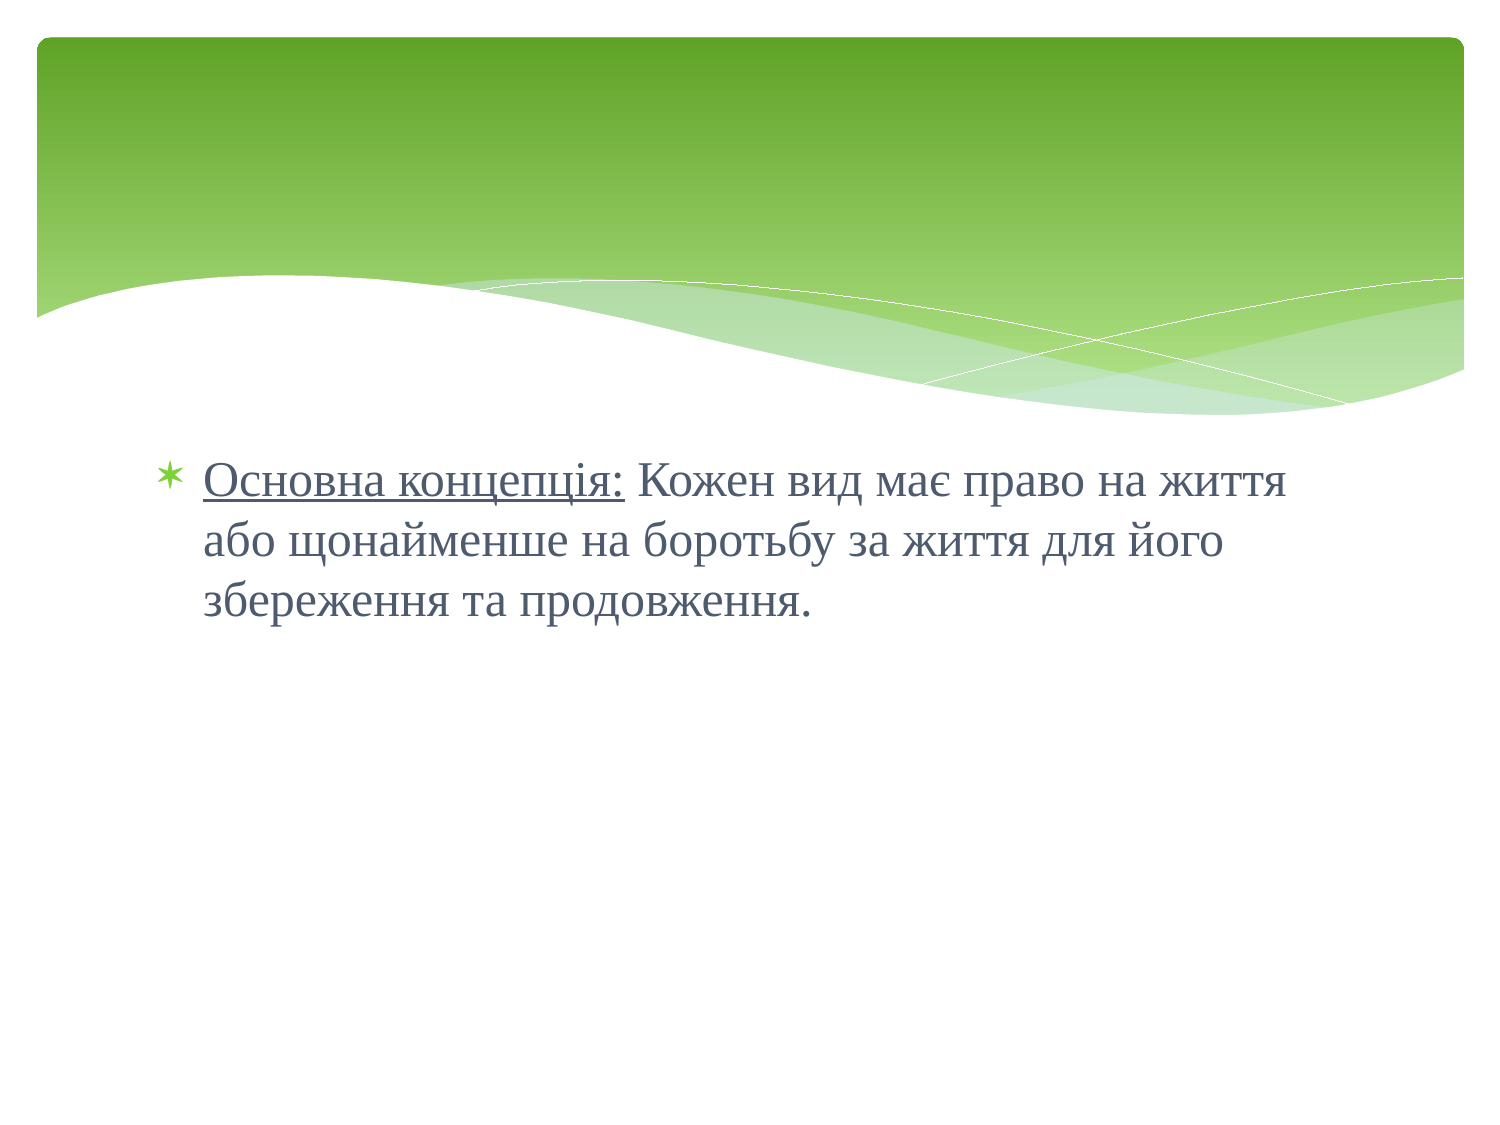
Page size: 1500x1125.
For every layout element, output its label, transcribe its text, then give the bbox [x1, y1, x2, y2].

list Основна концепція: Кожен вид має право на життя або щонайменше на боротьбу за життя для його збереження та продовження. [143, 438, 1359, 1005]
